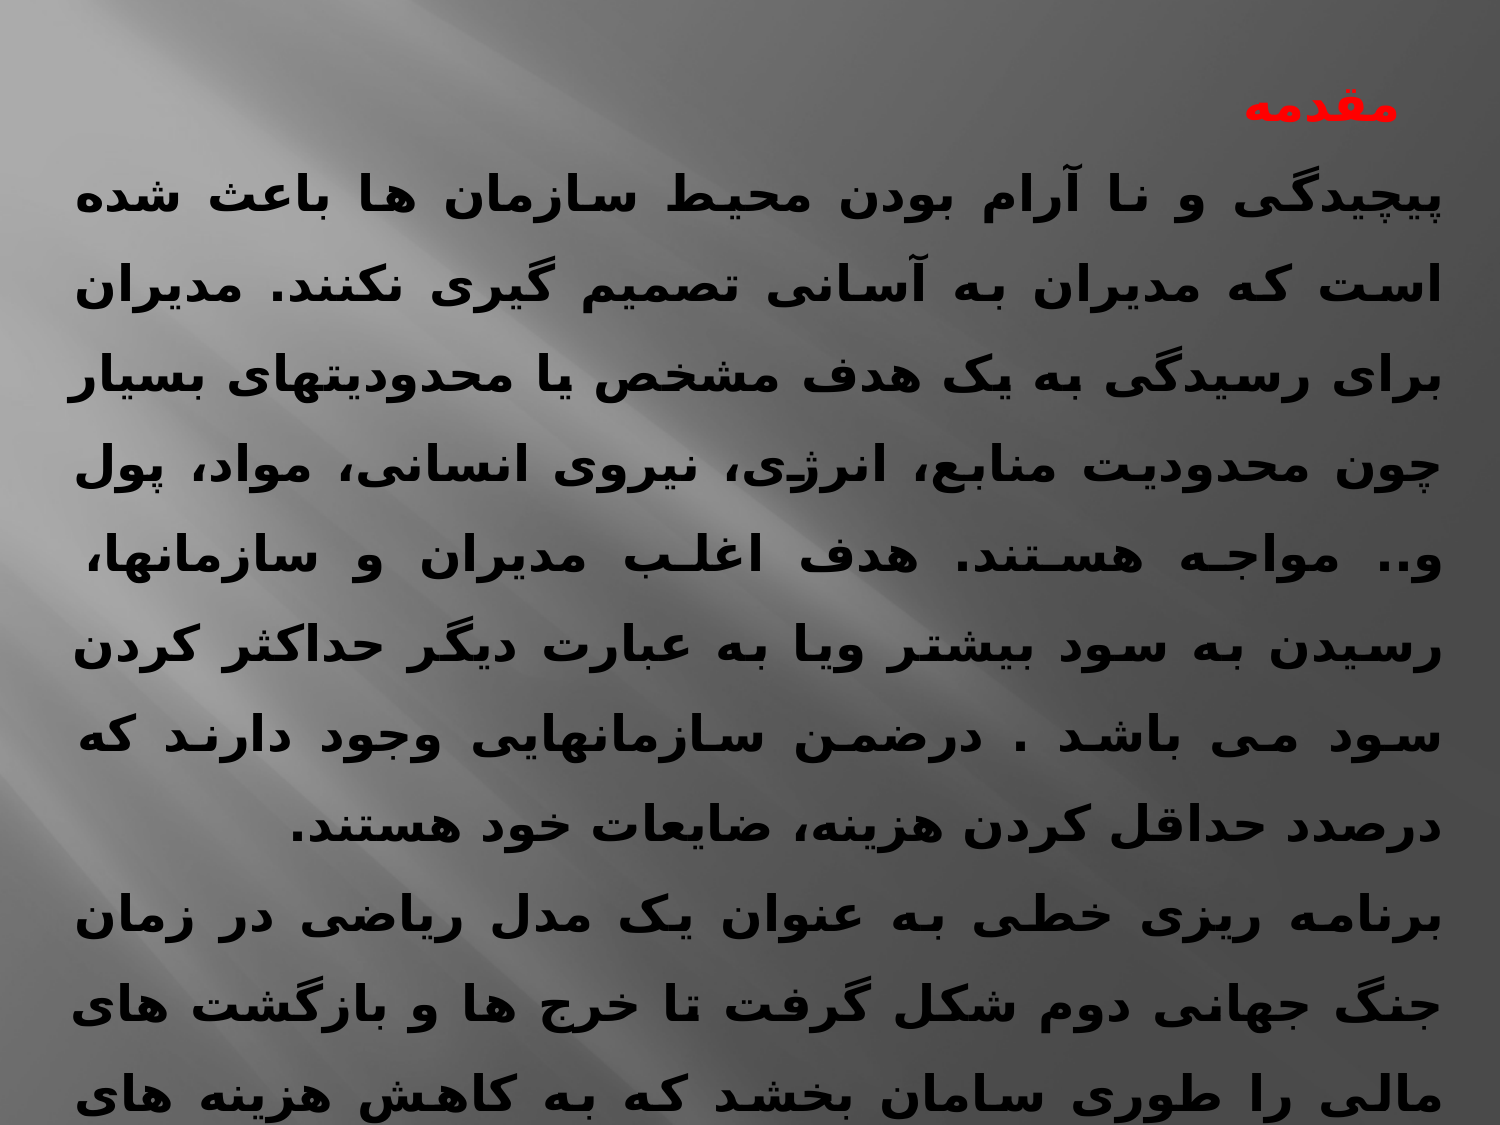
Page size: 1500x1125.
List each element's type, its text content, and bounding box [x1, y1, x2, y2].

text_box مقدمه پیچیدگی و نا آرام بودن محیط سازمان ها باعث شده است که مدیران به آسانی تصمیم گیری نکنند. مدیران برای رسیدگی به یک هدف مشخص یا محدودیتهای بسیار چون محدودیت منابع، انرژی، نیروی انسانی، مواد، پول و.. مواجه هستند. هدف اغلب مدیران و سازمانها، رسیدن به سود بیشتر ویا به عبارت دیگر حداکثر کردن سود می باشد . درضمن سازمانهایی وجود دارند که درصدد حداقل کردن هزینه، ضایعات خود هستند. برنامه ریزی خطی به عنوان یک مدل ریاضی در زمان جنگ جهانی دوم شکل گرفت تا خرج ها و بازگشت های مالی را طوری سامان بخشد که به کاهش هزینه های ارتش و افزایش خسارت دشمن بینجامد. این طرح تا سال 1947 سری باقی ماند . پس از جنگ بسیاری از صنایع به استفاده از آن پرداختند. [53, 34, 1459, 1125]
